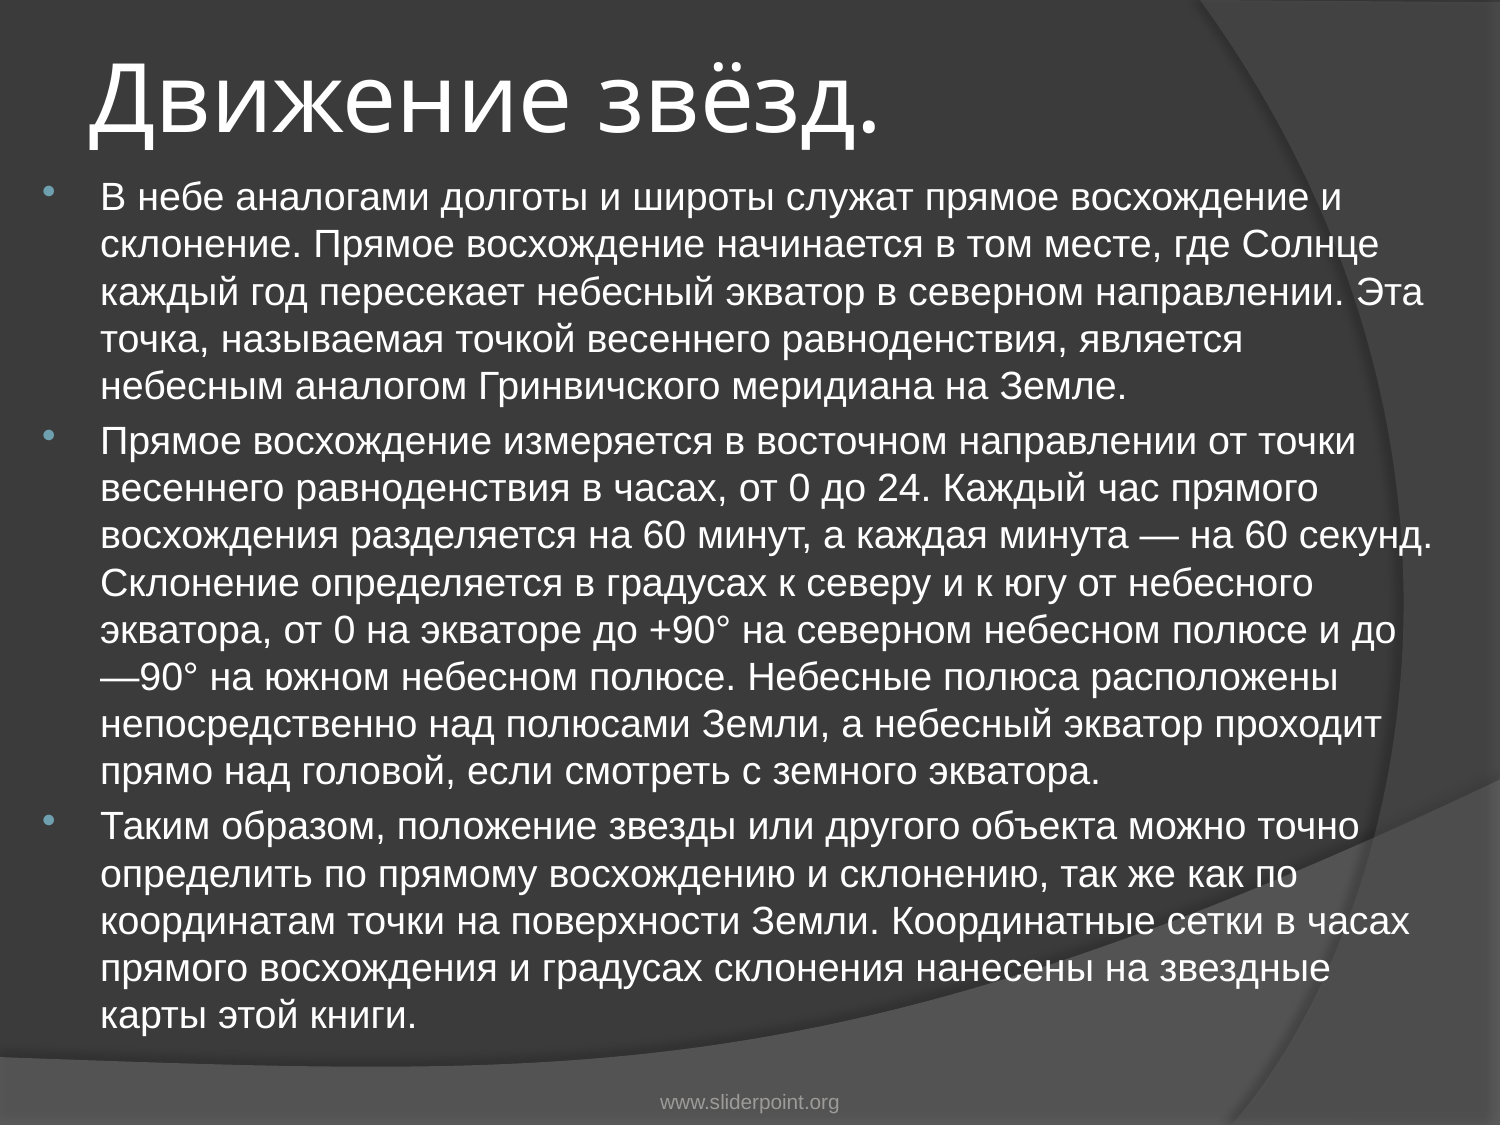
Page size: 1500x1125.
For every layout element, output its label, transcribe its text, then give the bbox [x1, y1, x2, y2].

title Движение звёзд. [82, 0, 1307, 164]
list В небе аналогами долготы и широты служат прямое восхождение и склонение. Прямое восхождение начинается в том месте, где Солнце каждый год пересекает небесный экватор в северном направлении. Эта точка, называемая точкой весеннего равноденствия, является небесным аналогом Гринвичского меридиана на Земле. Прямое восхождение измеряется в восточном направлении от точки весеннего равноденствия в часах, от 0 до 24. Каждый час прямого восхождения разделяется на 60 минут, а каждая минута — на 60 секунд. Склонение определяется в градусах к северу и к югу от небесного экватора, от 0 на экваторе до +90° на северном небесном полюсе и до —90° на южном небесном полюсе. Небесные полюса расположены непосредственно над полюсами Земли, а небесный экватор проходит прямо над головой, если смотреть с земного экватора. Таким образом, положение звезды или другого объекта можно точно определить по прямому восхождению и склонению, так же как по координатам точки на поверхности Земли. Координатные сетки в часах прямого восхождения и градусах склонения нанесены на звездные карты этой книги. [23, 164, 1454, 1102]
footer www.sliderpoint.org [512, 1053, 988, 1114]
